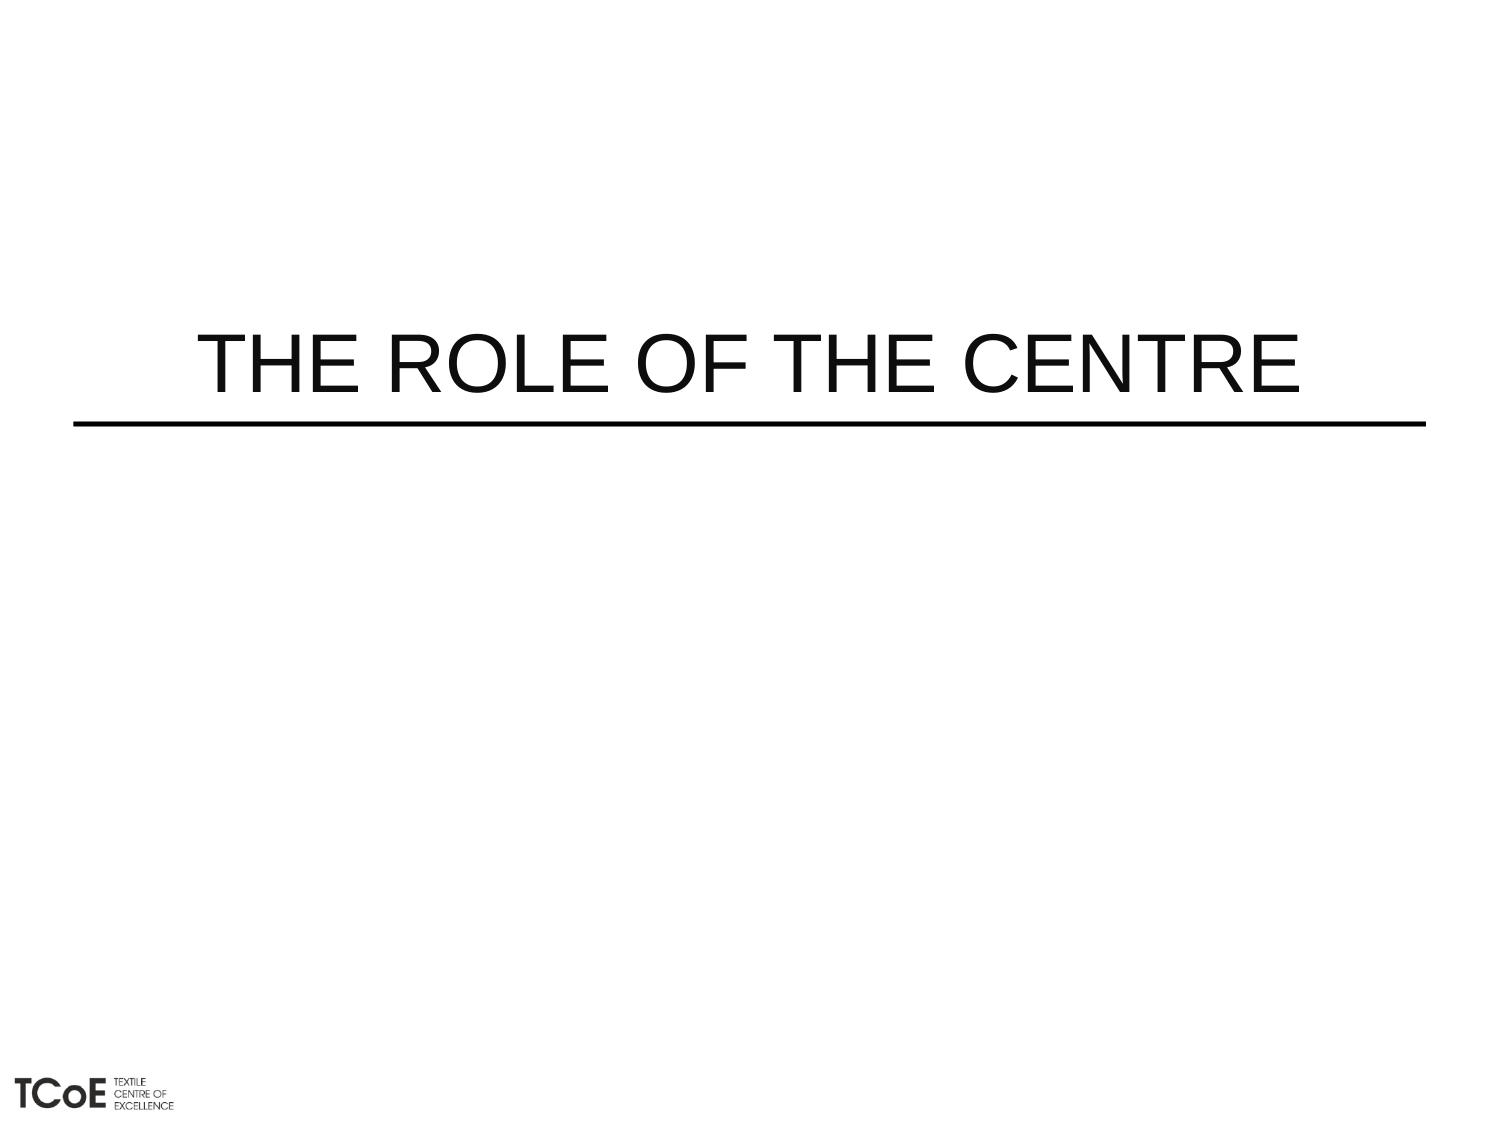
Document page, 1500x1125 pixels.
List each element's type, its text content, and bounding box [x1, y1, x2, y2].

picture [12, 1064, 191, 1115]
picture [73, 423, 1427, 431]
list THE ROLE OF THE CENTRE [73, 313, 1427, 423]
